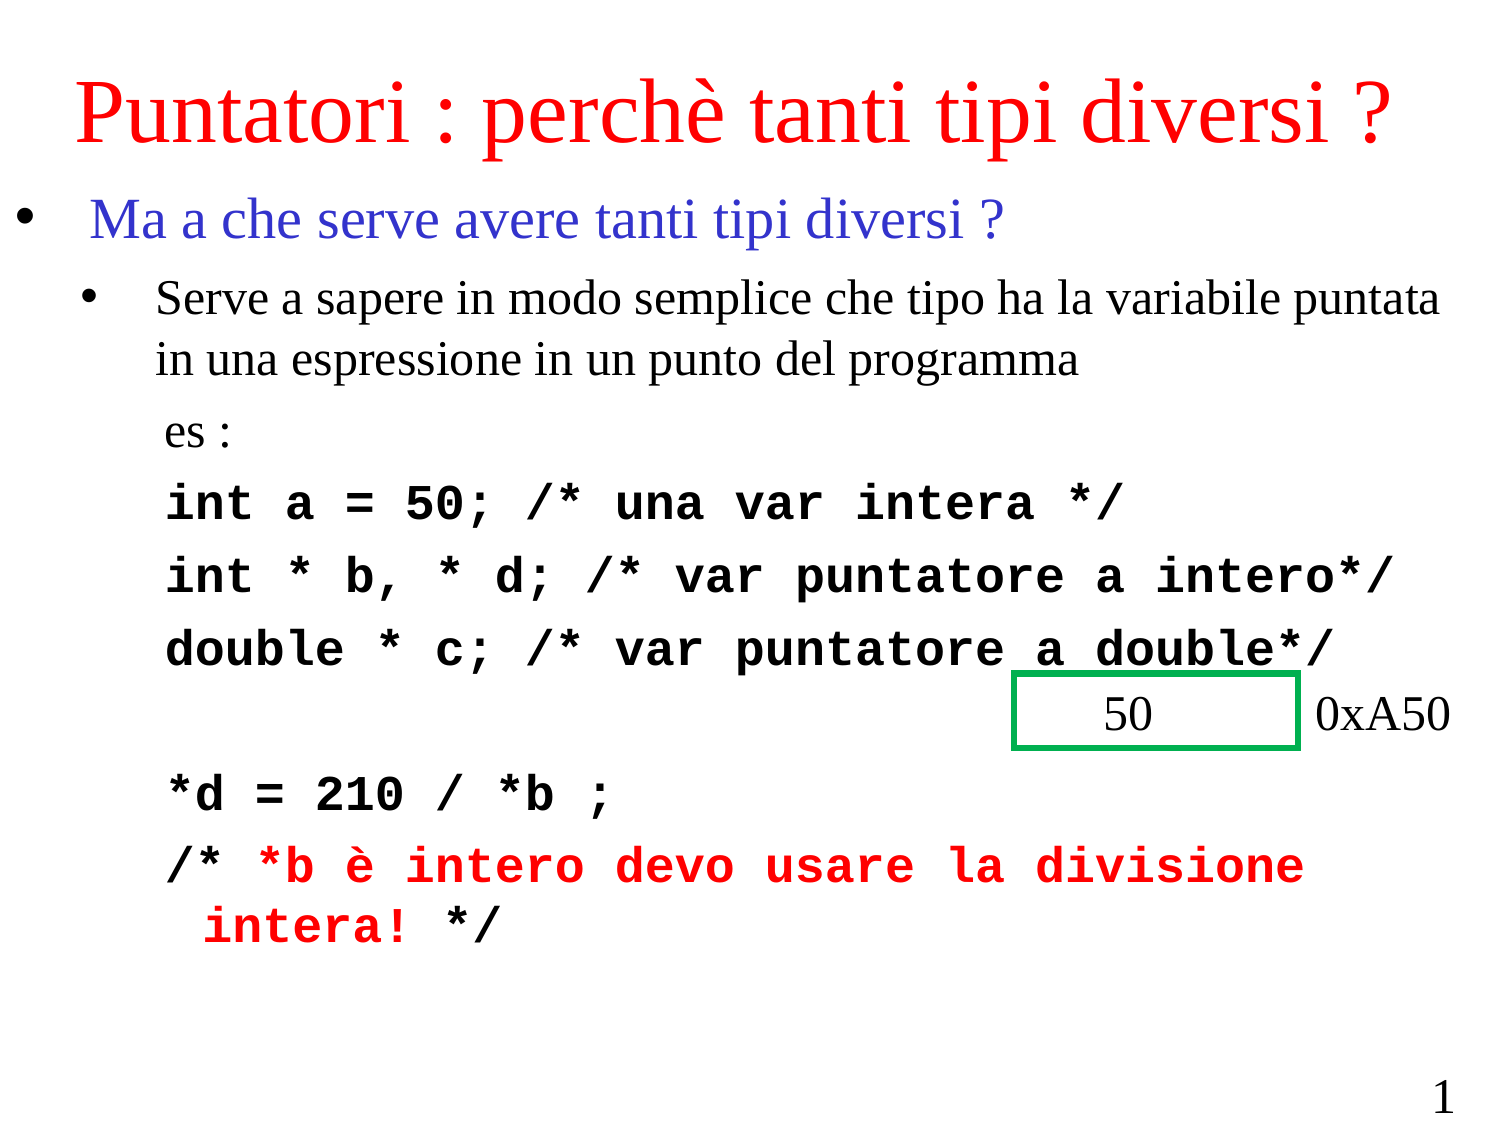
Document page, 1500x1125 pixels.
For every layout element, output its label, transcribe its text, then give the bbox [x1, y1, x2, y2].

text_box 50 5 [1014, 673, 1299, 749]
title Puntatori : perchè tanti tipi diversi ? [0, 0, 1471, 172]
slide_number 14 [1416, 1056, 1486, 1123]
text_box 0xA50 [1300, 673, 1473, 750]
list Ma a che serve avere tanti tipi diversi ? Serve a sapere in modo semplice che tipo ha la variabile puntata in una espressione in un punto del programma es : int a = 50; /* una var intera */ int * b, * d; /* var puntatore a intero*/ double * c; /* var puntatore a double*/ *d = 210 / *b ; /* *b è intero devo usare la divisione intera! */ [0, 172, 1500, 1011]
